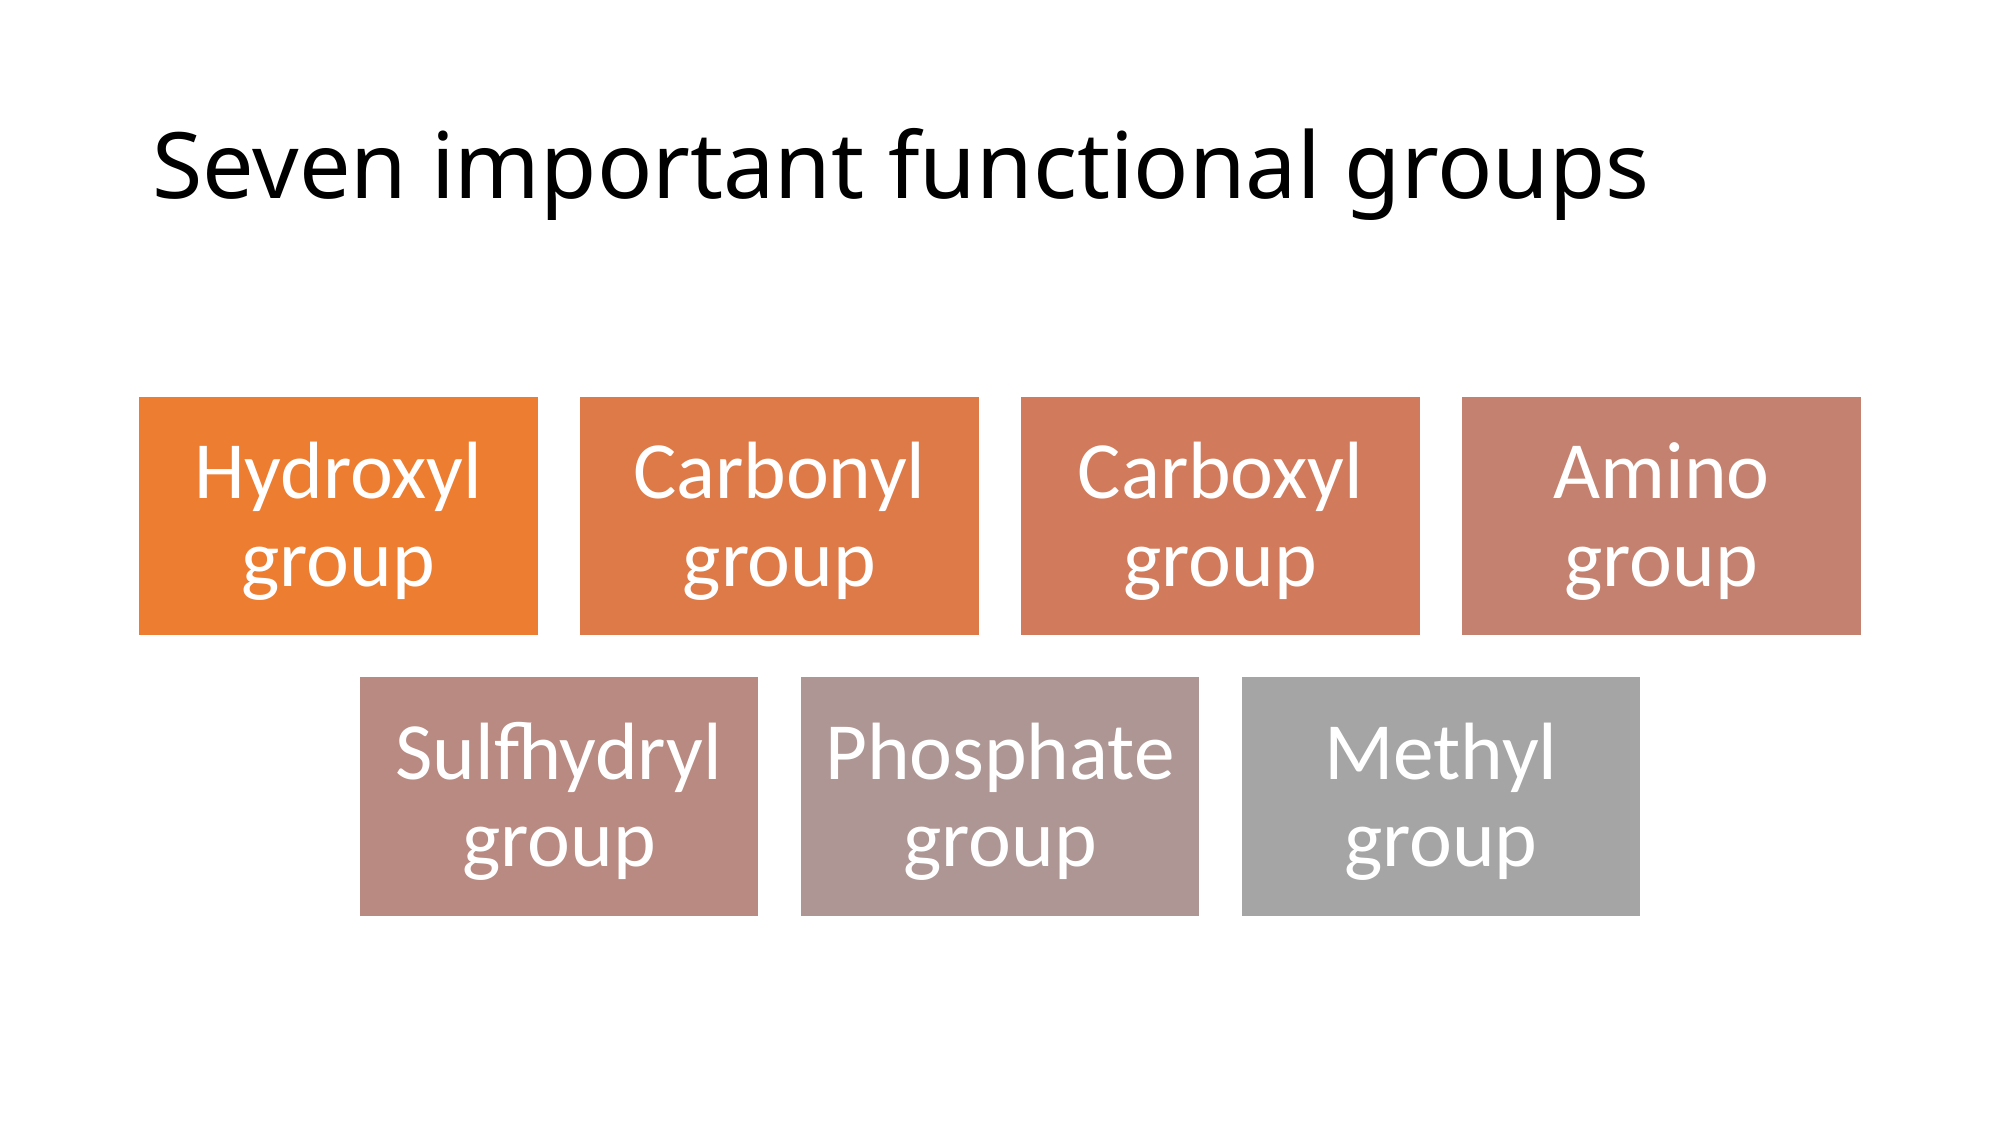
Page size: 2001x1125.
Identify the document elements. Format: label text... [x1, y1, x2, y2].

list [137, 299, 1863, 1014]
title Seven important functional groups [137, 59, 1863, 278]
